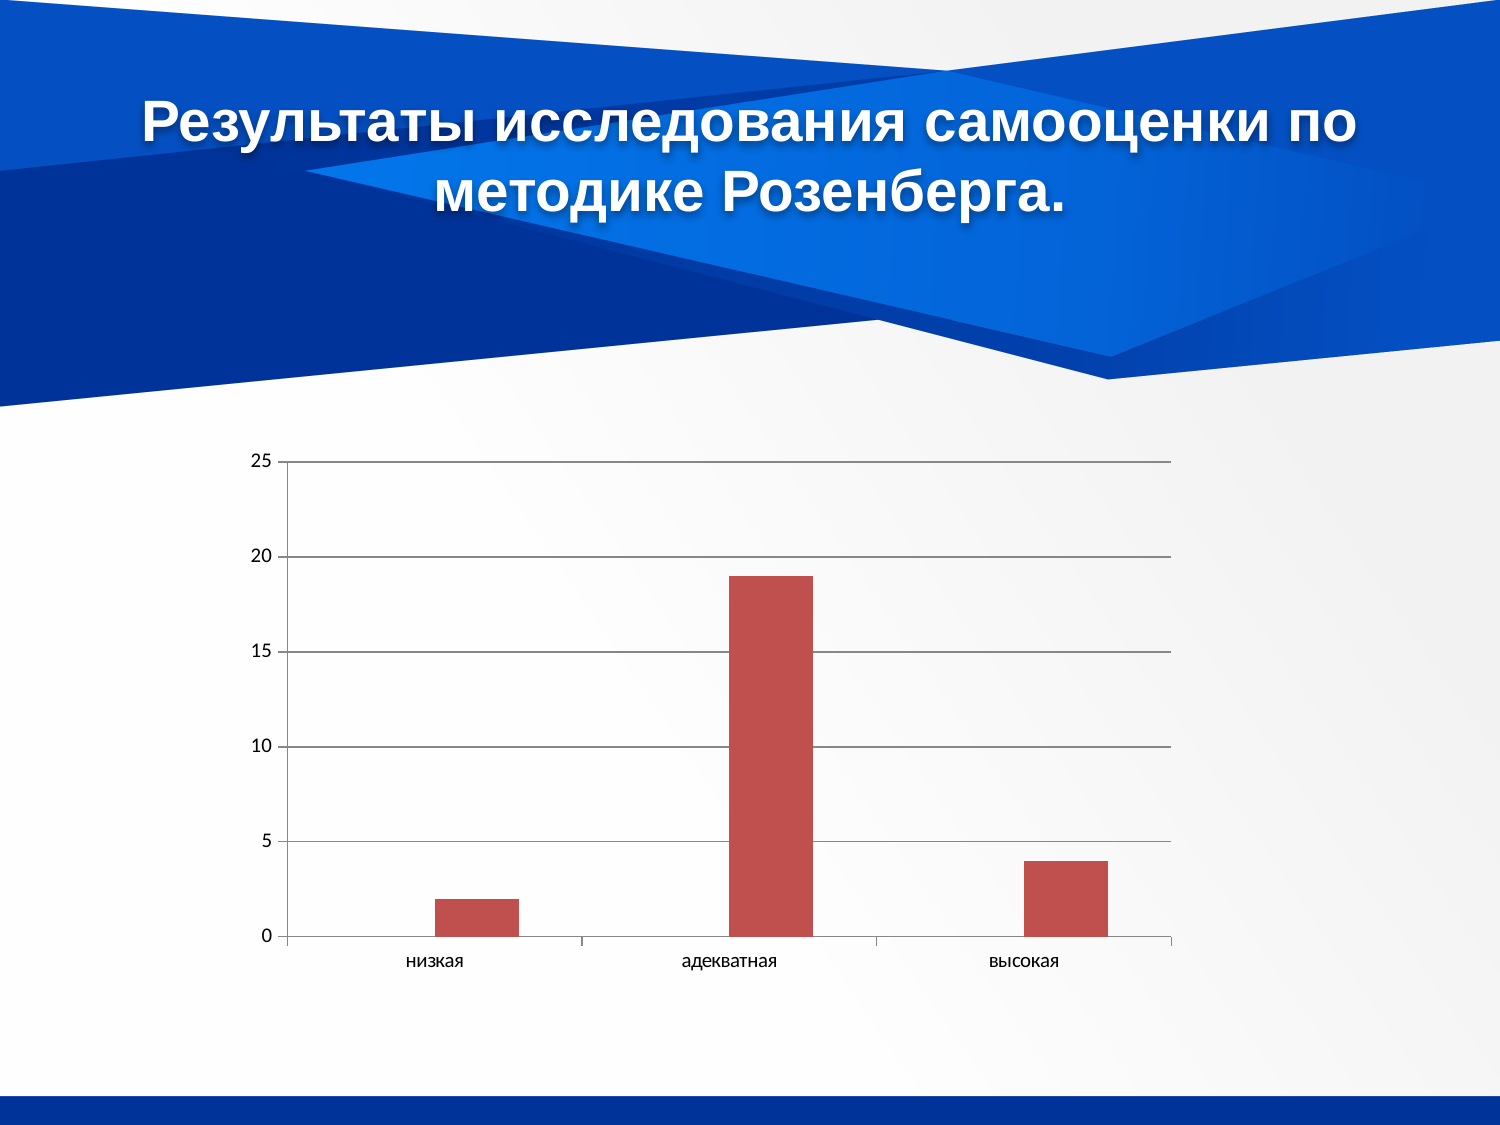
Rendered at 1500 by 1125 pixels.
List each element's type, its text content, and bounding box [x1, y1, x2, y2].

chart [187, 421, 1196, 1055]
picture [0, 0, 1500, 1125]
title Результаты исследования самооценки по методике Розенберга. [75, 128, 1425, 317]
